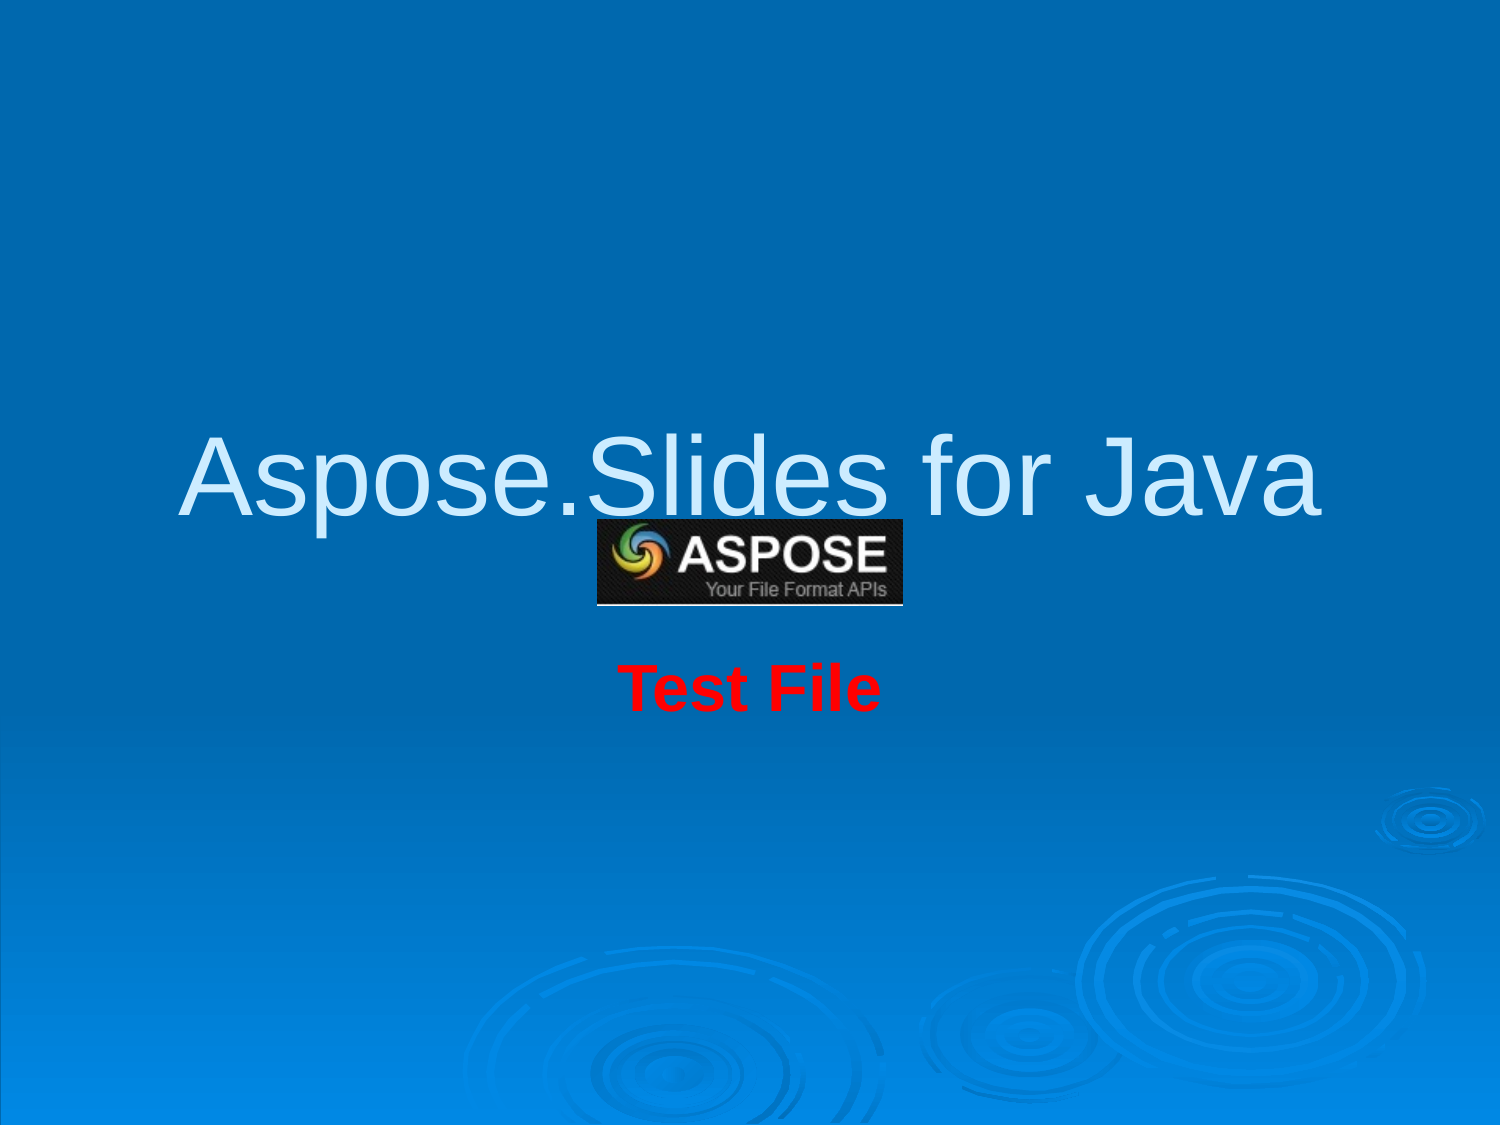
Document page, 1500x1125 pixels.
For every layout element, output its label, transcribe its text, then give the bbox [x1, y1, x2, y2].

subtitle Test File [224, 637, 1276, 926]
title Aspose.Slides for Java [112, 349, 1388, 591]
picture [597, 519, 903, 606]
